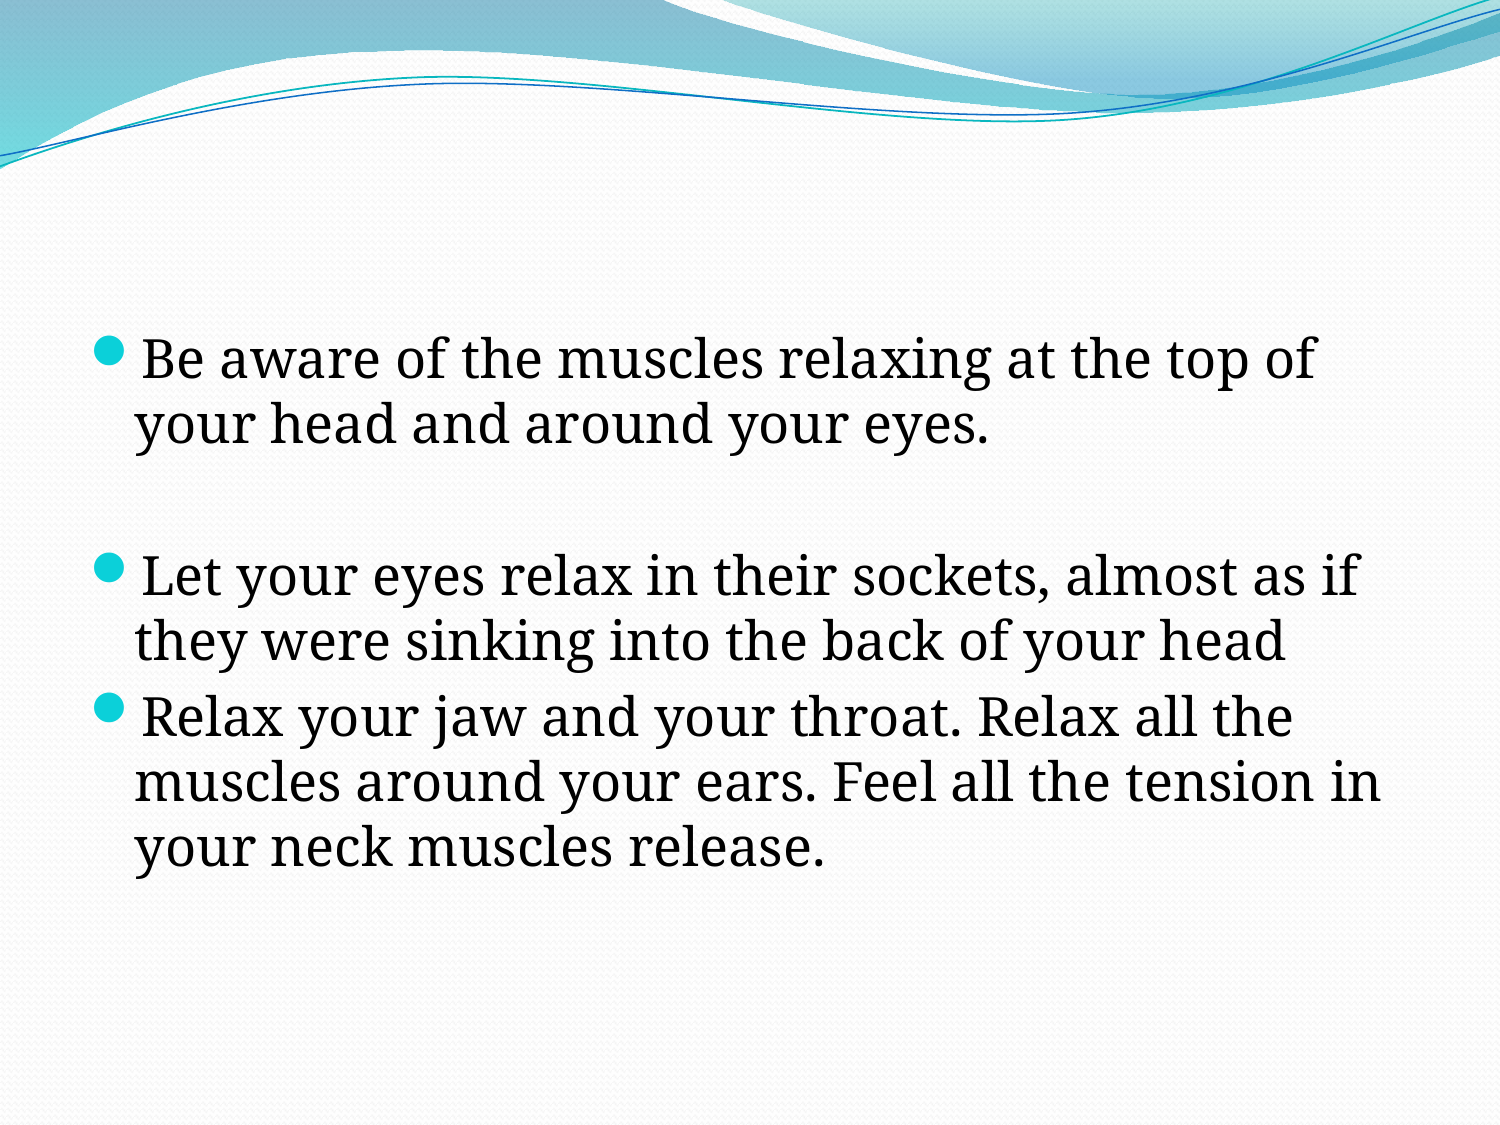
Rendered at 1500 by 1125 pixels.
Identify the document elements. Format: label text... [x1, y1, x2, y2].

list Be aware of the muscles relaxing at the top of your head and around your eyes. Let your eyes relax in their sockets, almost as if they were sinking into the back of your head Relax your jaw and your throat. Relax all the muscles around your ears. Feel all the tension in your neck muscles release. [75, 317, 1425, 1038]
